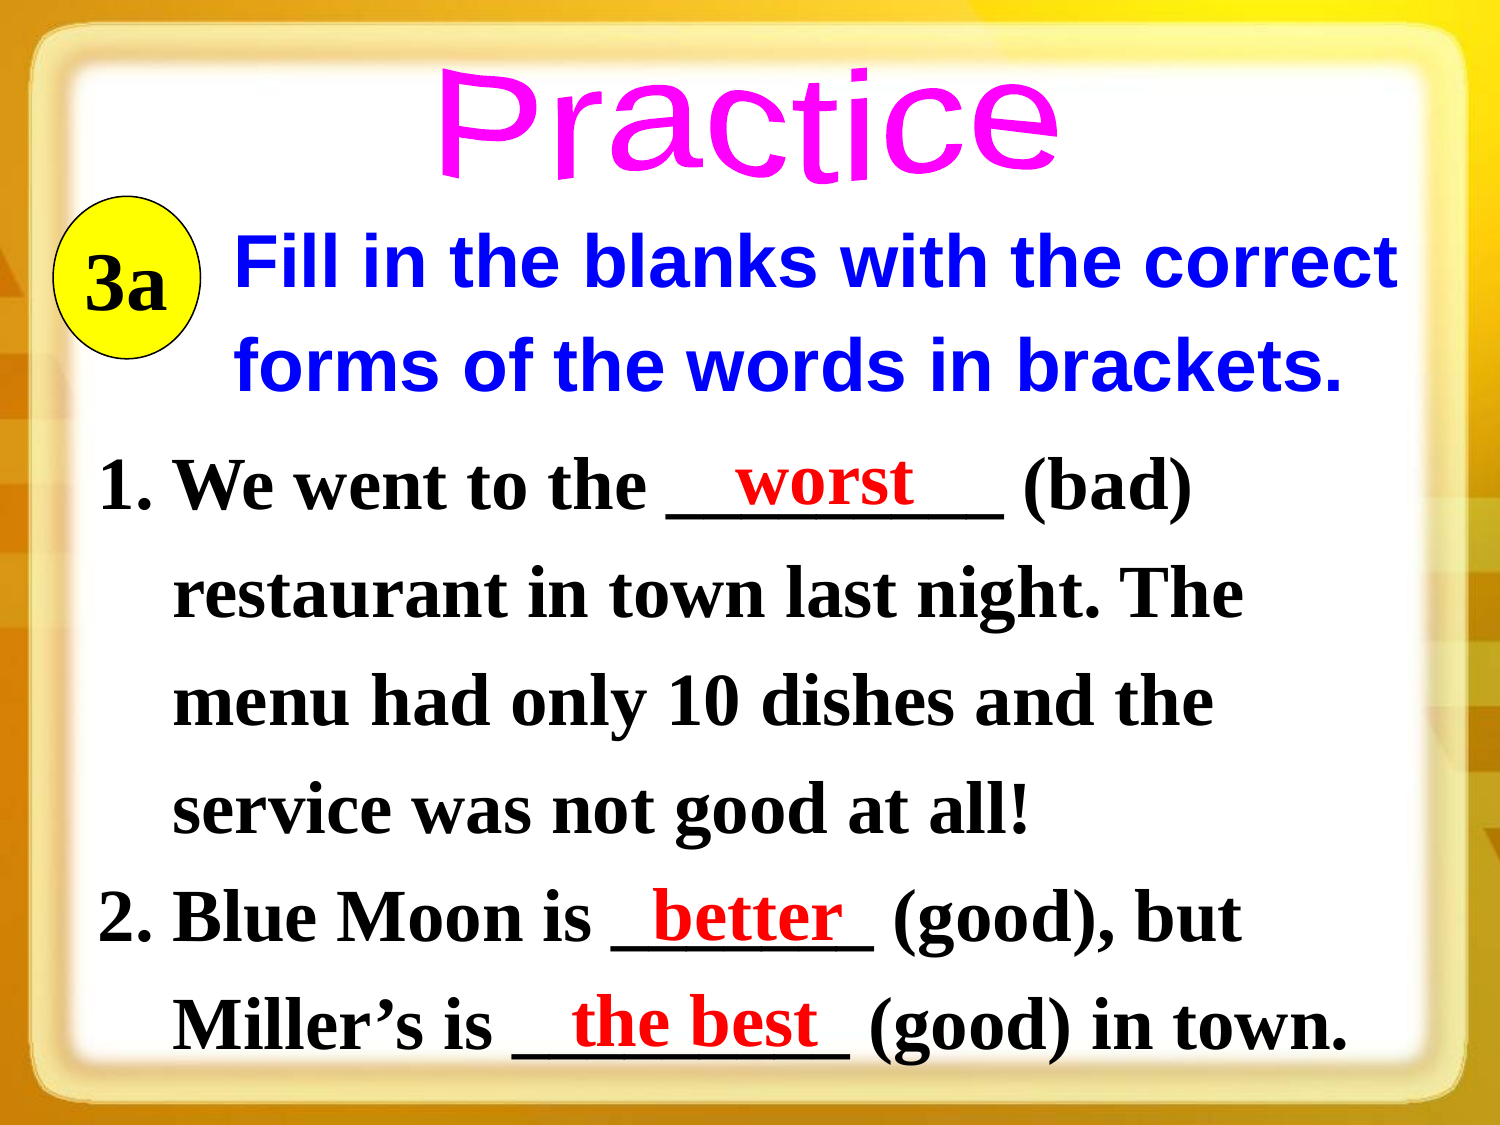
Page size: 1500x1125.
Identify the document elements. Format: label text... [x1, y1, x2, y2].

text_box better [638, 857, 863, 963]
text_box 3a [53, 196, 201, 359]
text_box 1. We went to the _________ (bad) restaurant in town last night. The menu had only 10 dishes and the service was not good at all! 2. Blue Moon is _______ (good), but Miller’s is _________ (good) in town. [82, 409, 1418, 1072]
text_box worst [720, 421, 1028, 527]
text_box Fill in the blanks with the correct forms of the words in brackets. [218, 184, 1465, 421]
picture [0, 0, 1500, 1125]
text_box the best [537, 964, 857, 1069]
